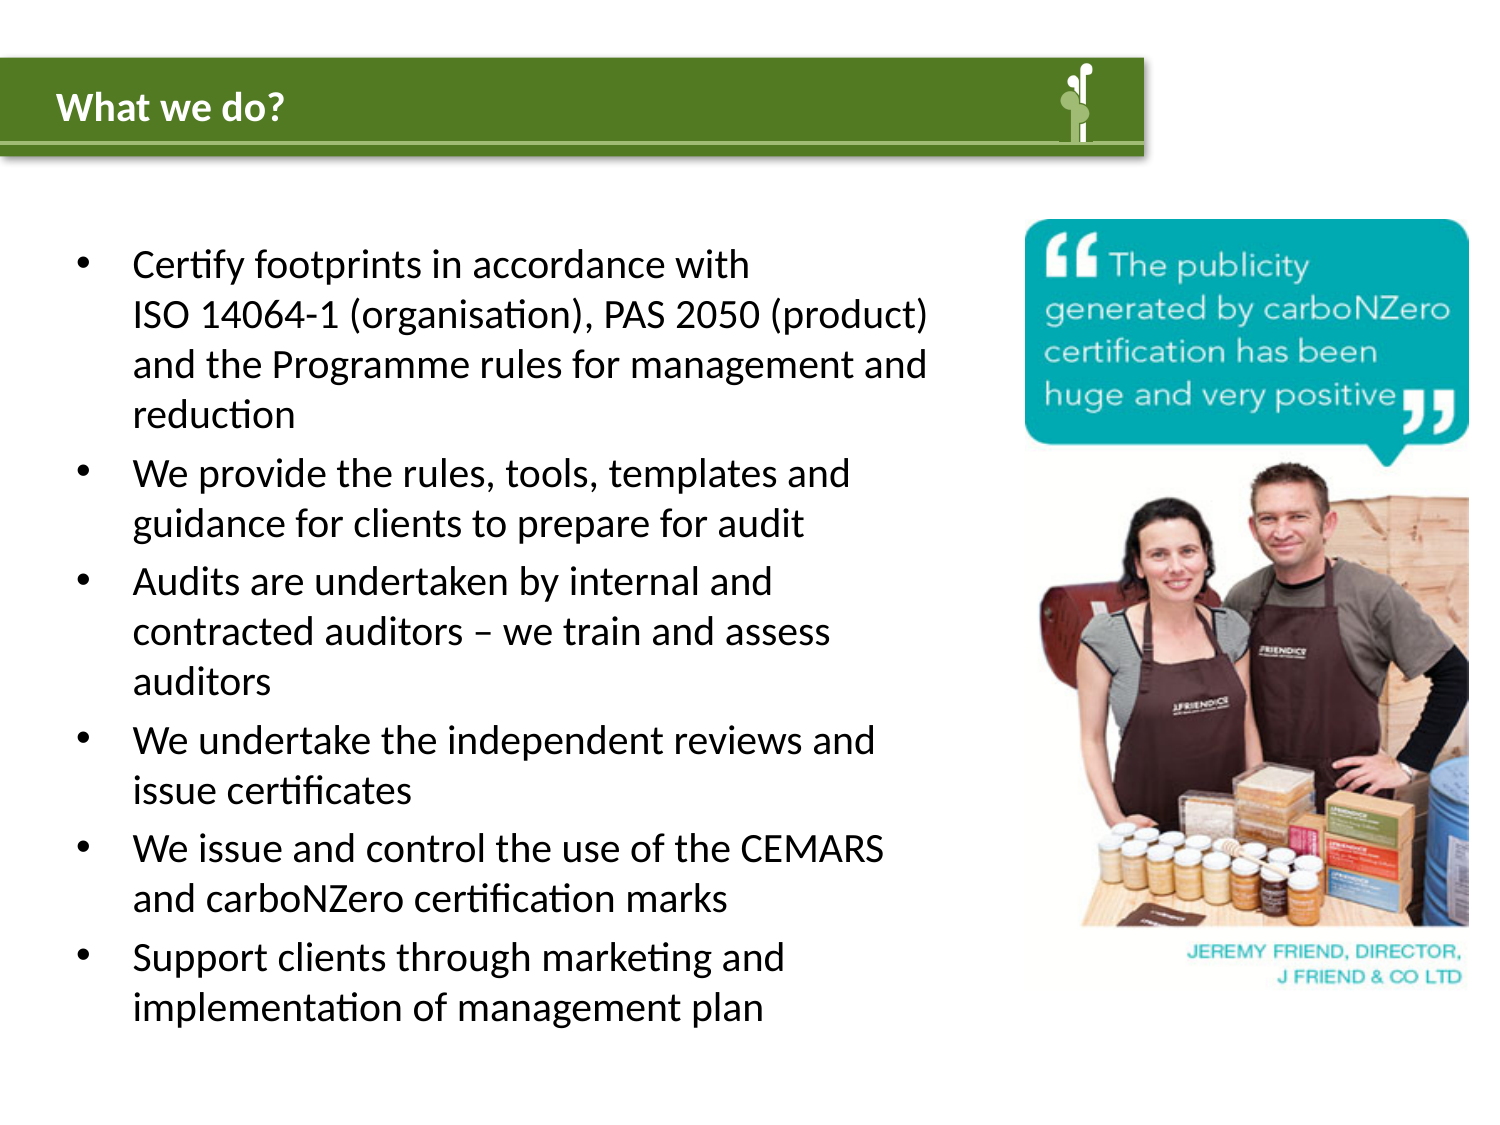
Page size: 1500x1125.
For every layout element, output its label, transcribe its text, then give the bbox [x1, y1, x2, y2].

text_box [0, 57, 1145, 157]
picture [1024, 218, 1470, 1015]
list Certify footprints in accordance with ISO 14064-1 (organisation), PAS 2050 (product) and the Programme rules for management and reduction We provide the rules, tools, templates and guidance for clients to prepare for audit Audits are undertaken by internal and contracted auditors – we train and assess auditors We undertake the independent reviews and issue certificates We issue and control the use of the CEMARS and carboNZero certification marks Support clients through marketing and implementation of management plan [61, 229, 964, 1125]
